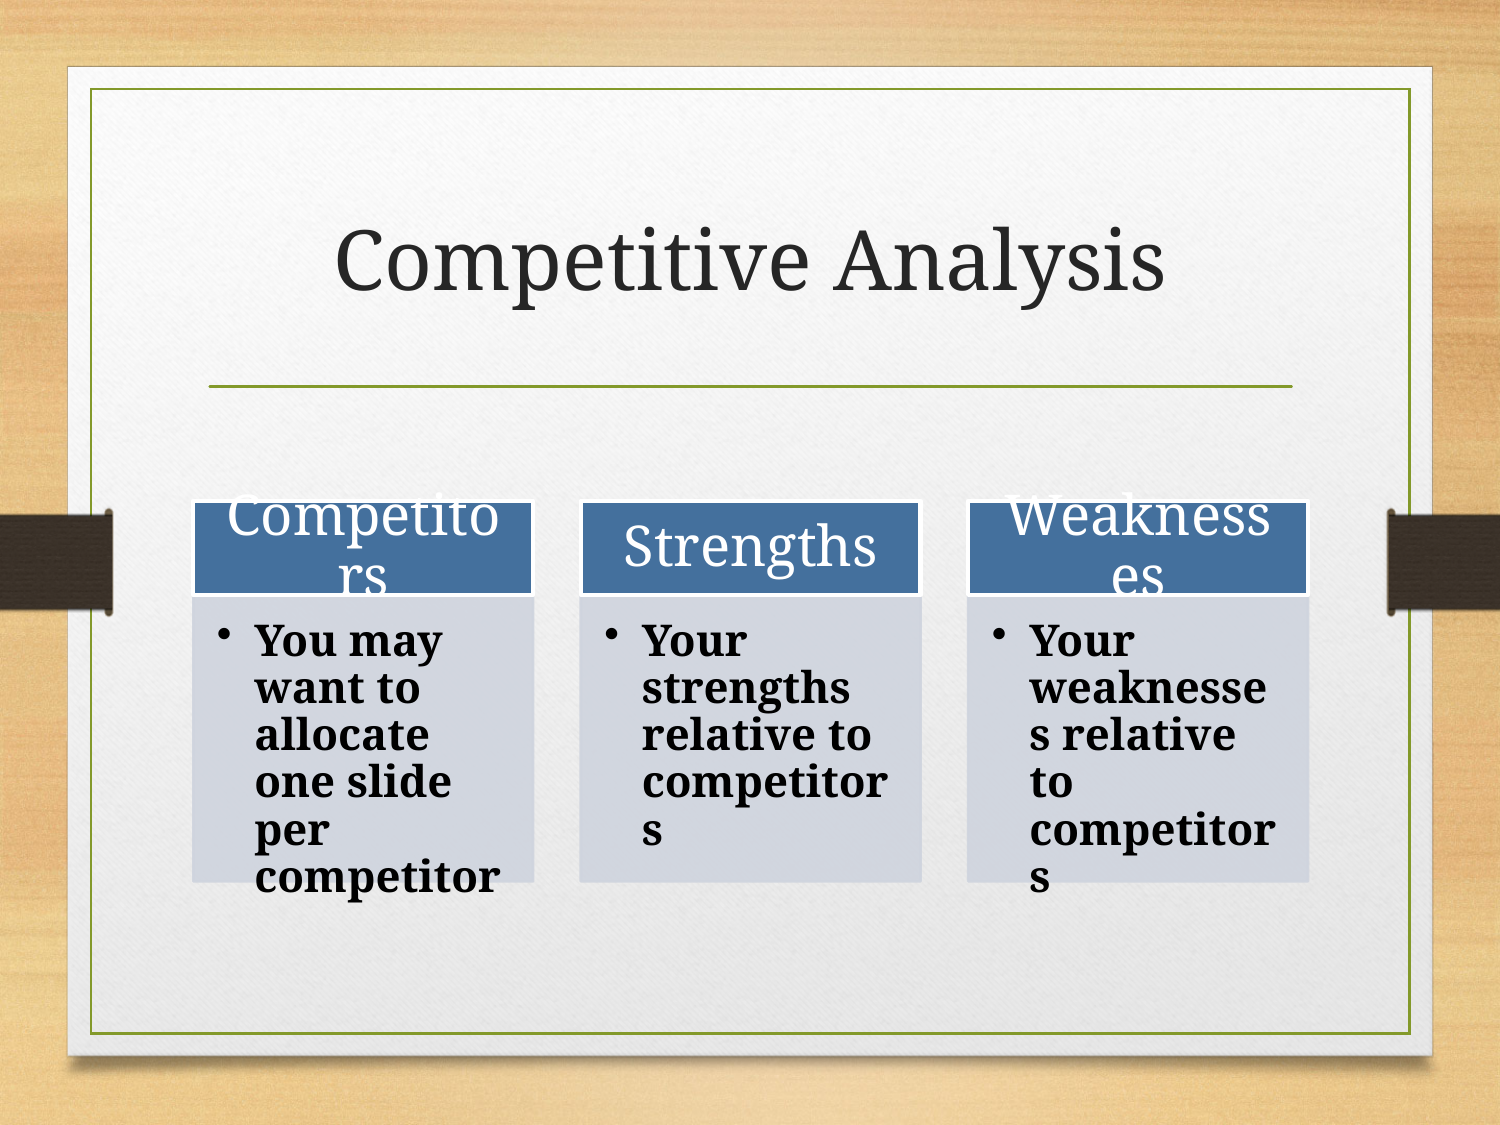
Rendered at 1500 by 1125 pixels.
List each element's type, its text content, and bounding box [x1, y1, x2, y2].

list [192, 408, 1309, 974]
picture [0, 0, 1500, 1125]
title Competitive Analysis [193, 150, 1309, 365]
